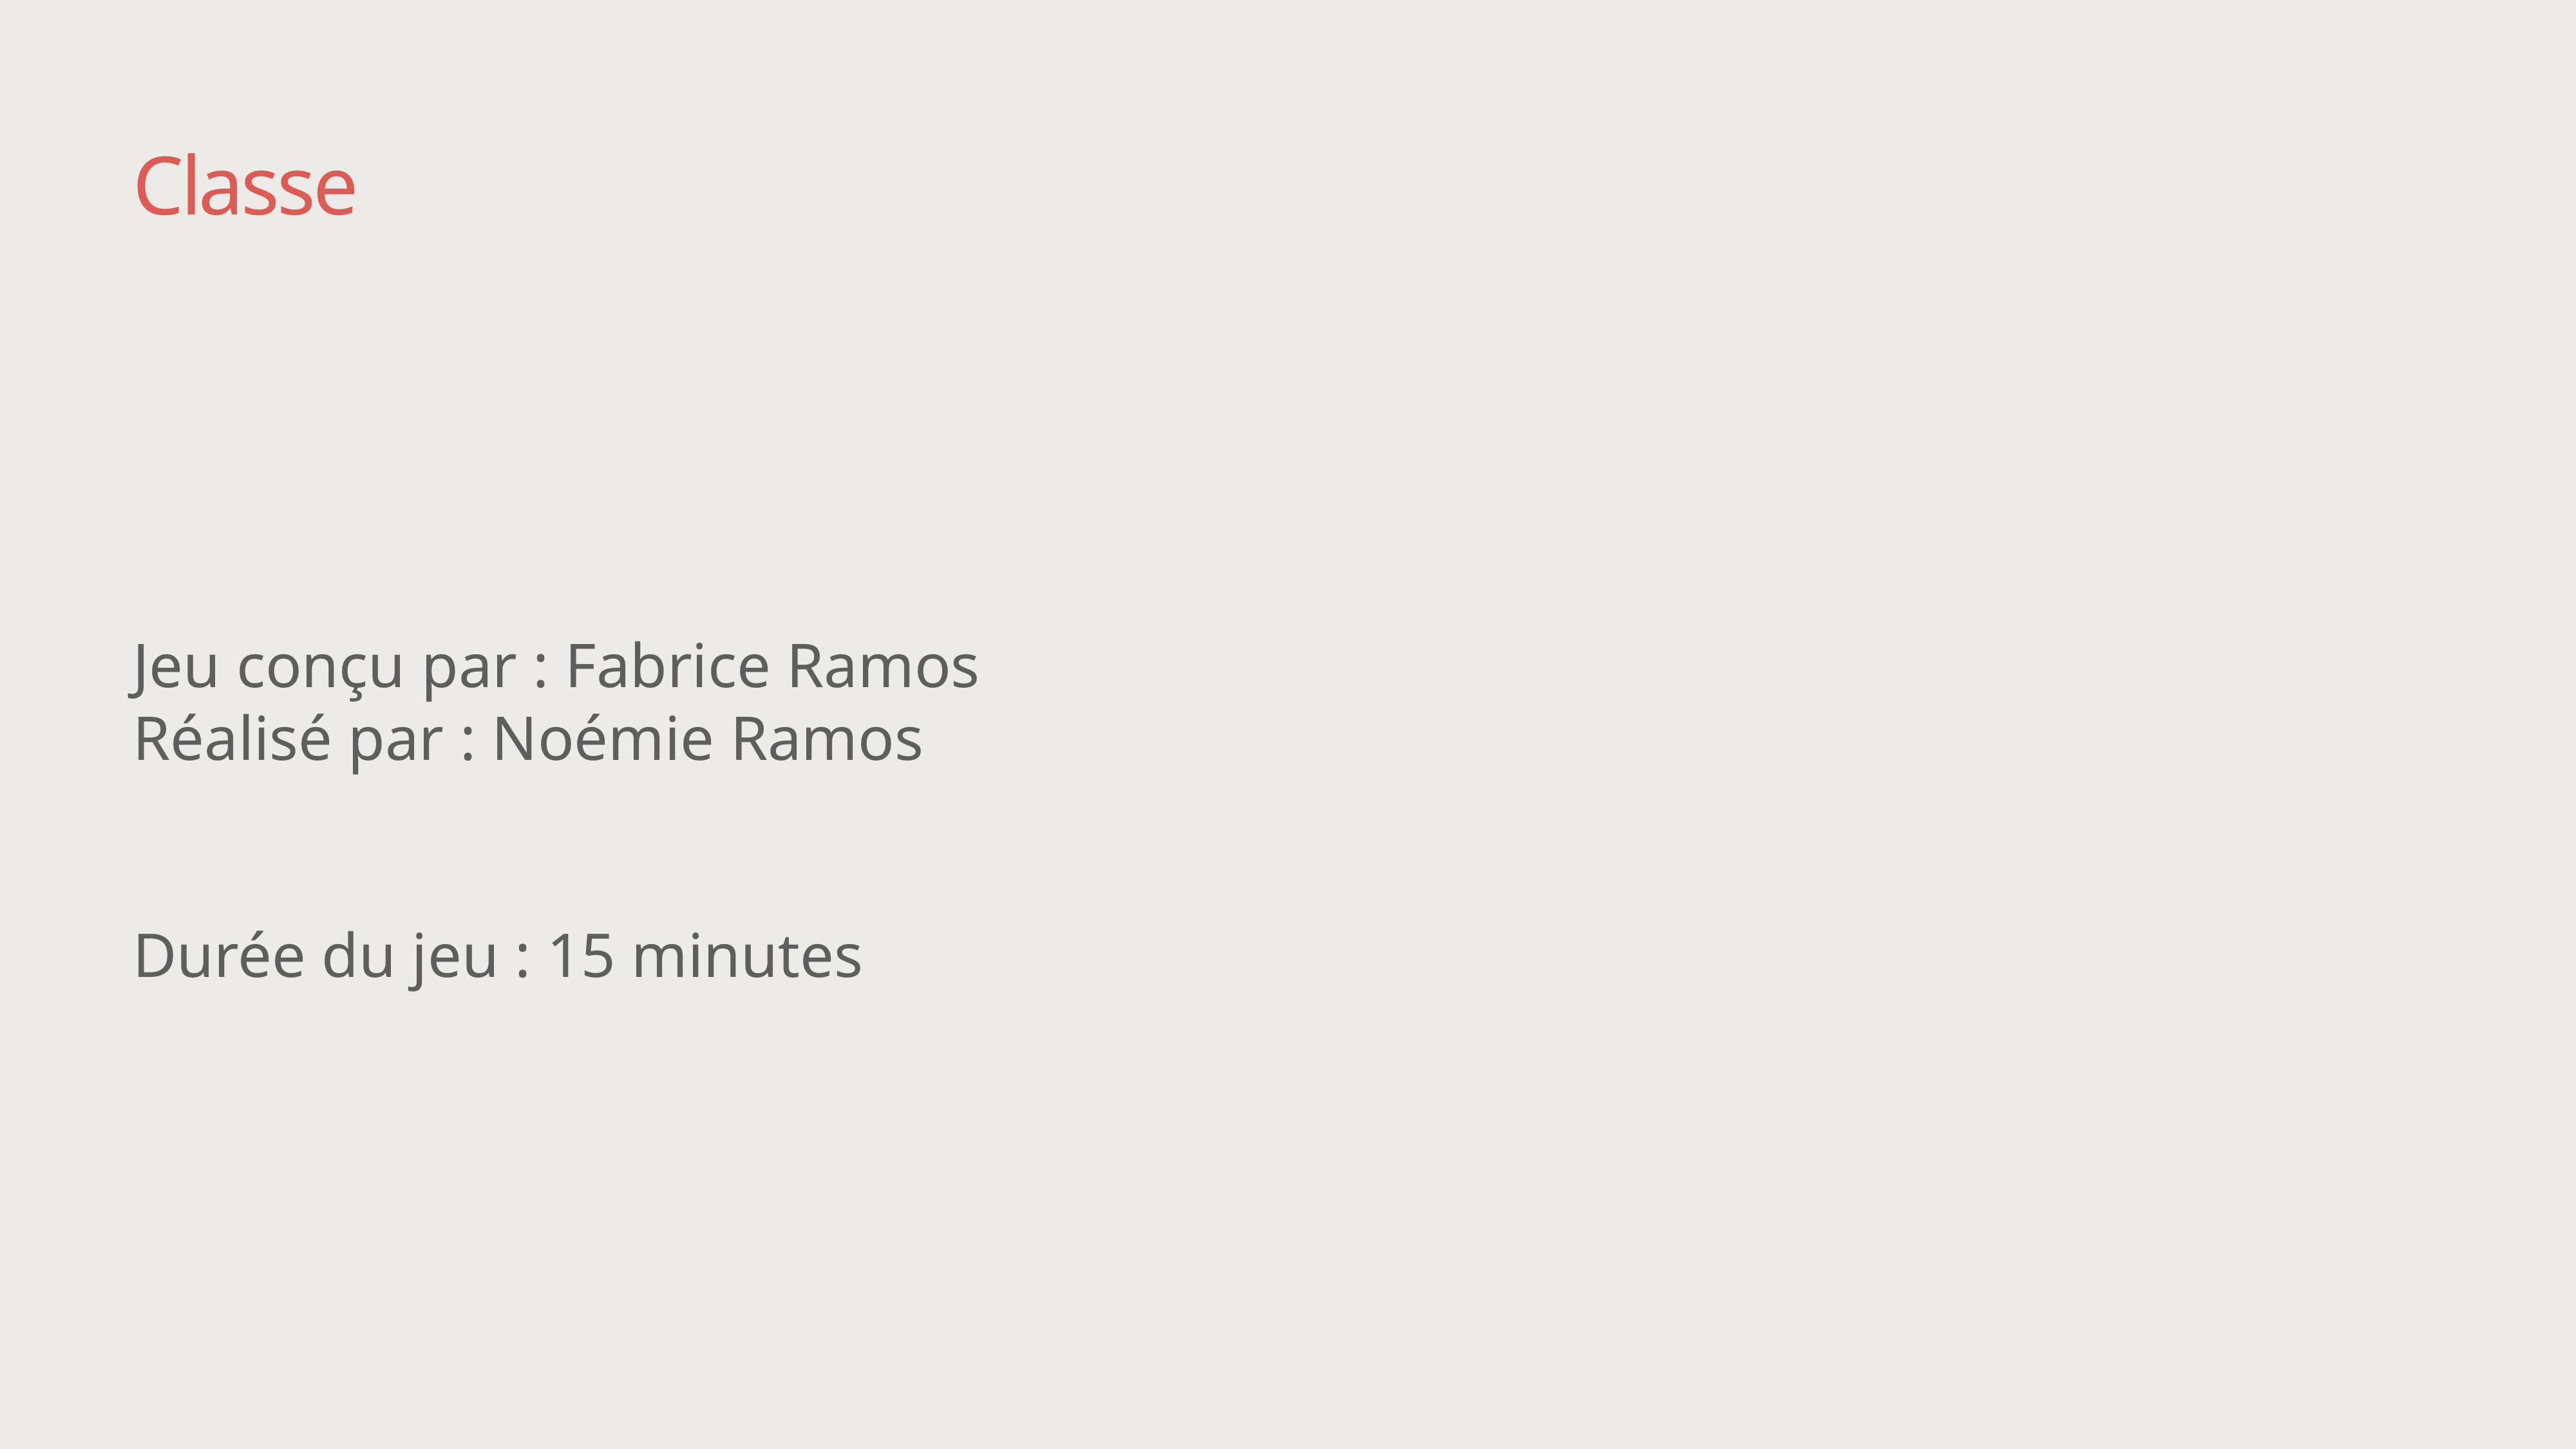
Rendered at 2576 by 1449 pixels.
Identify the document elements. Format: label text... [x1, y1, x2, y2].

text_box Jeu conçu par : Fabrice Ramos Réalisé par : Noémie Ramos Durée du jeu : 15 minutes [127, 621, 1235, 995]
title Classe [127, 111, 2449, 236]
